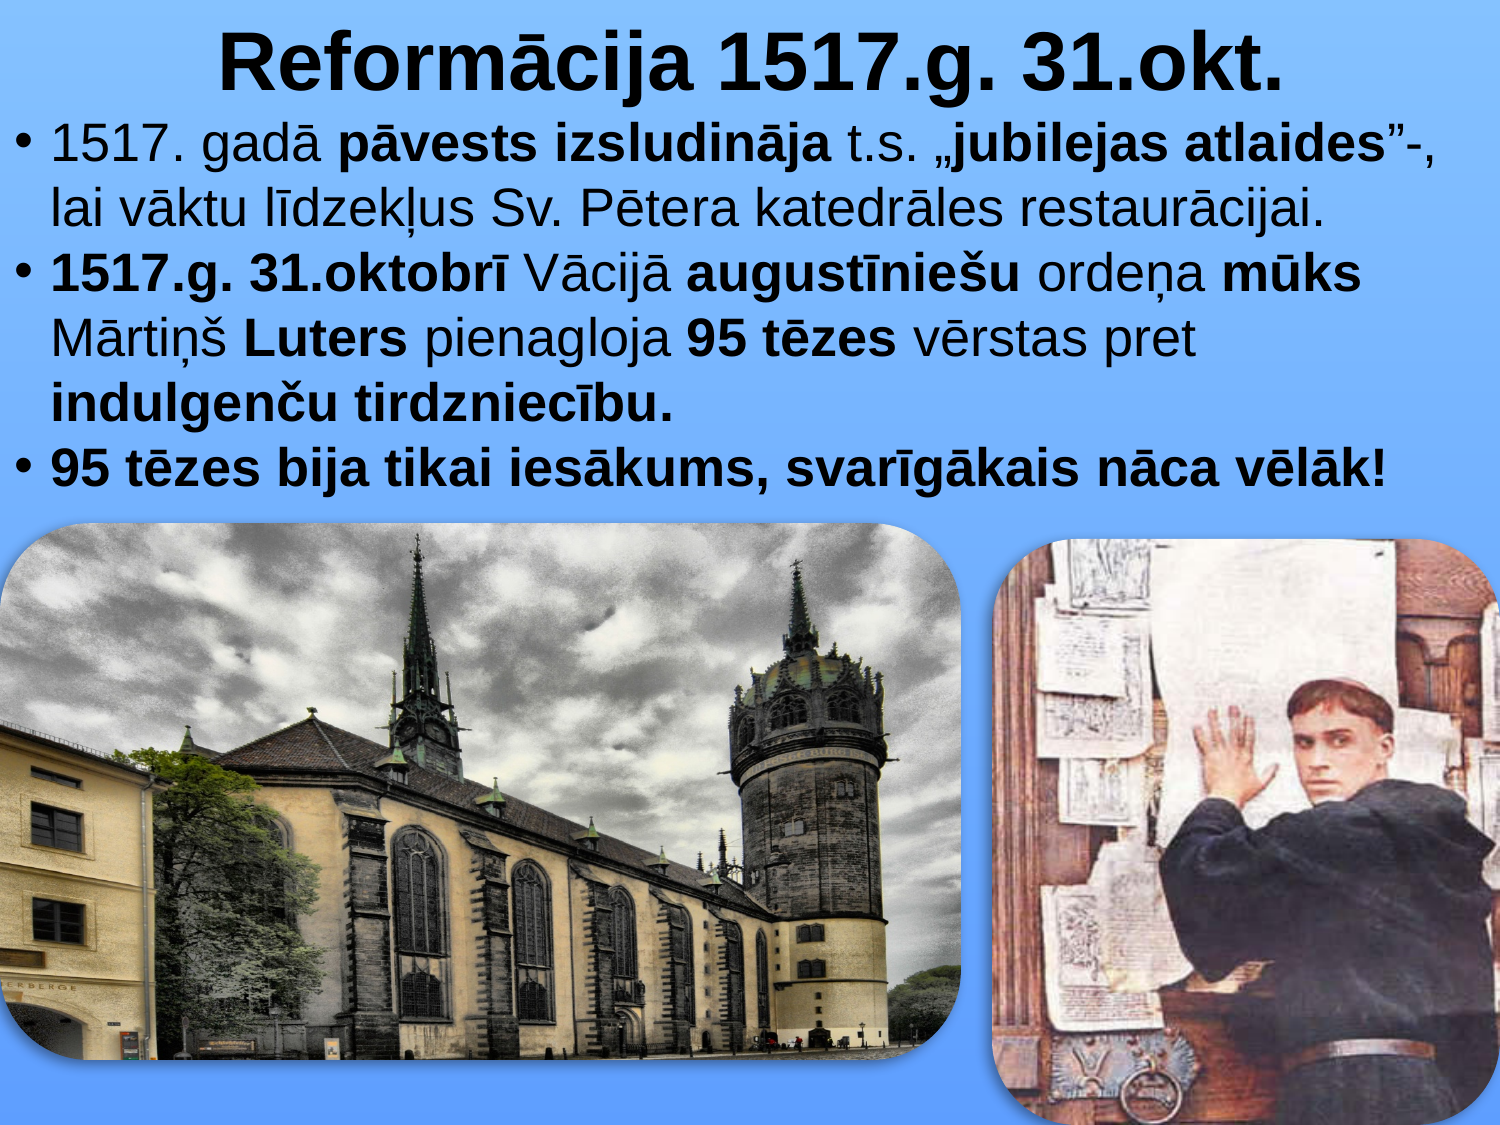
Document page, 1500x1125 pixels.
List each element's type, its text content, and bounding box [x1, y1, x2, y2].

text_box 1517. gadā pāvests izsludināja t.s. „jubilejas atlaides”-, lai vāktu līdzekļus Sv. Pētera katedrāles restaurācijai. 1517.g. 31.oktobrī Vācijā augustīniešu ordeņa mūks Mārtiņš Luters pienagloja 95 tēzes vērstas pret indulgenču tirdzniecību. 95 tēzes bija tikai iesākums, svarīgākais nāca vēlāk! [0, 99, 1500, 505]
title Reformācija 1517.g. 31.okt. [76, 0, 1428, 99]
picture [991, 538, 1500, 1125]
picture [0, 522, 962, 1061]
